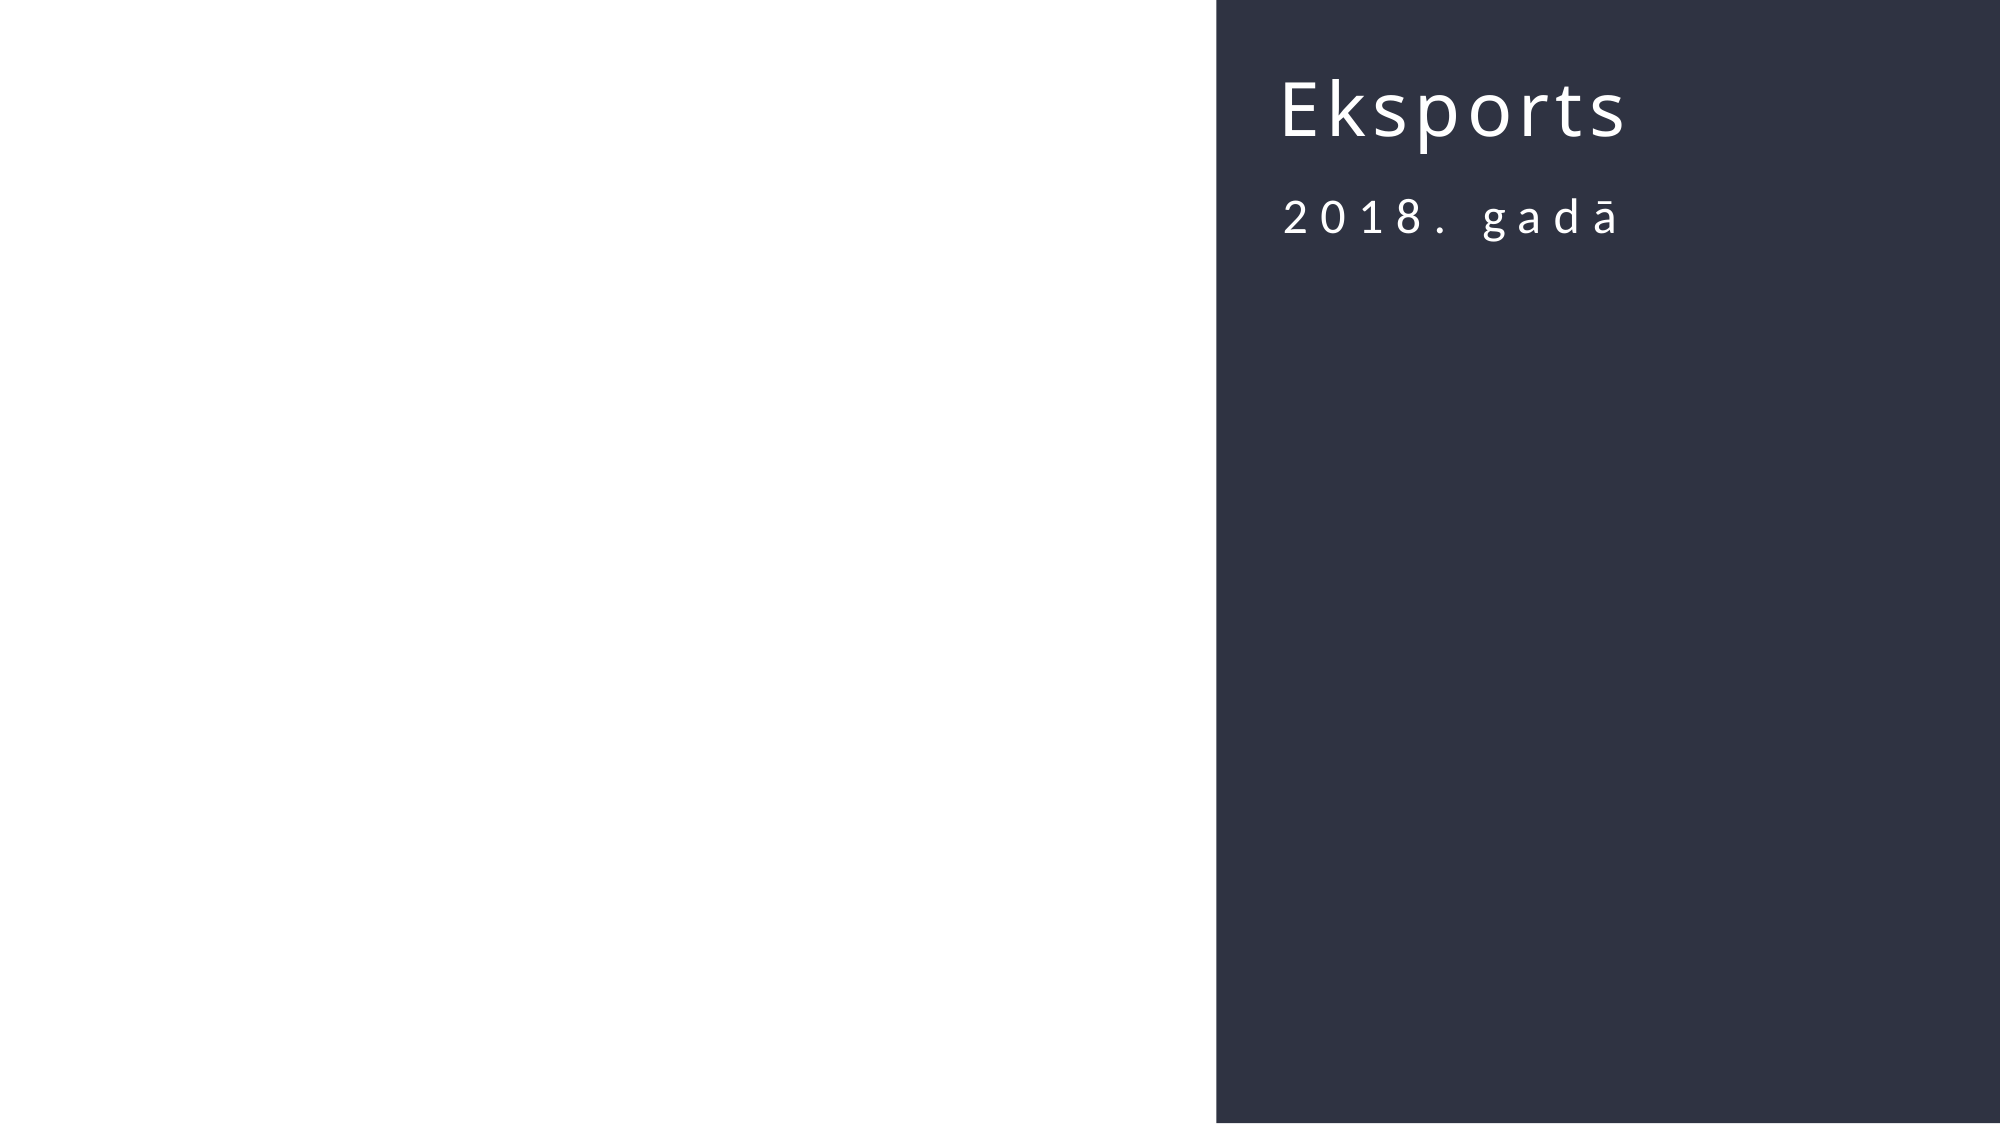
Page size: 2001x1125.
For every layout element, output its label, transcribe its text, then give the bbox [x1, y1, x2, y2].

title Eksports [1278, 59, 1938, 154]
list 2018. gadā [1282, 164, 1938, 232]
